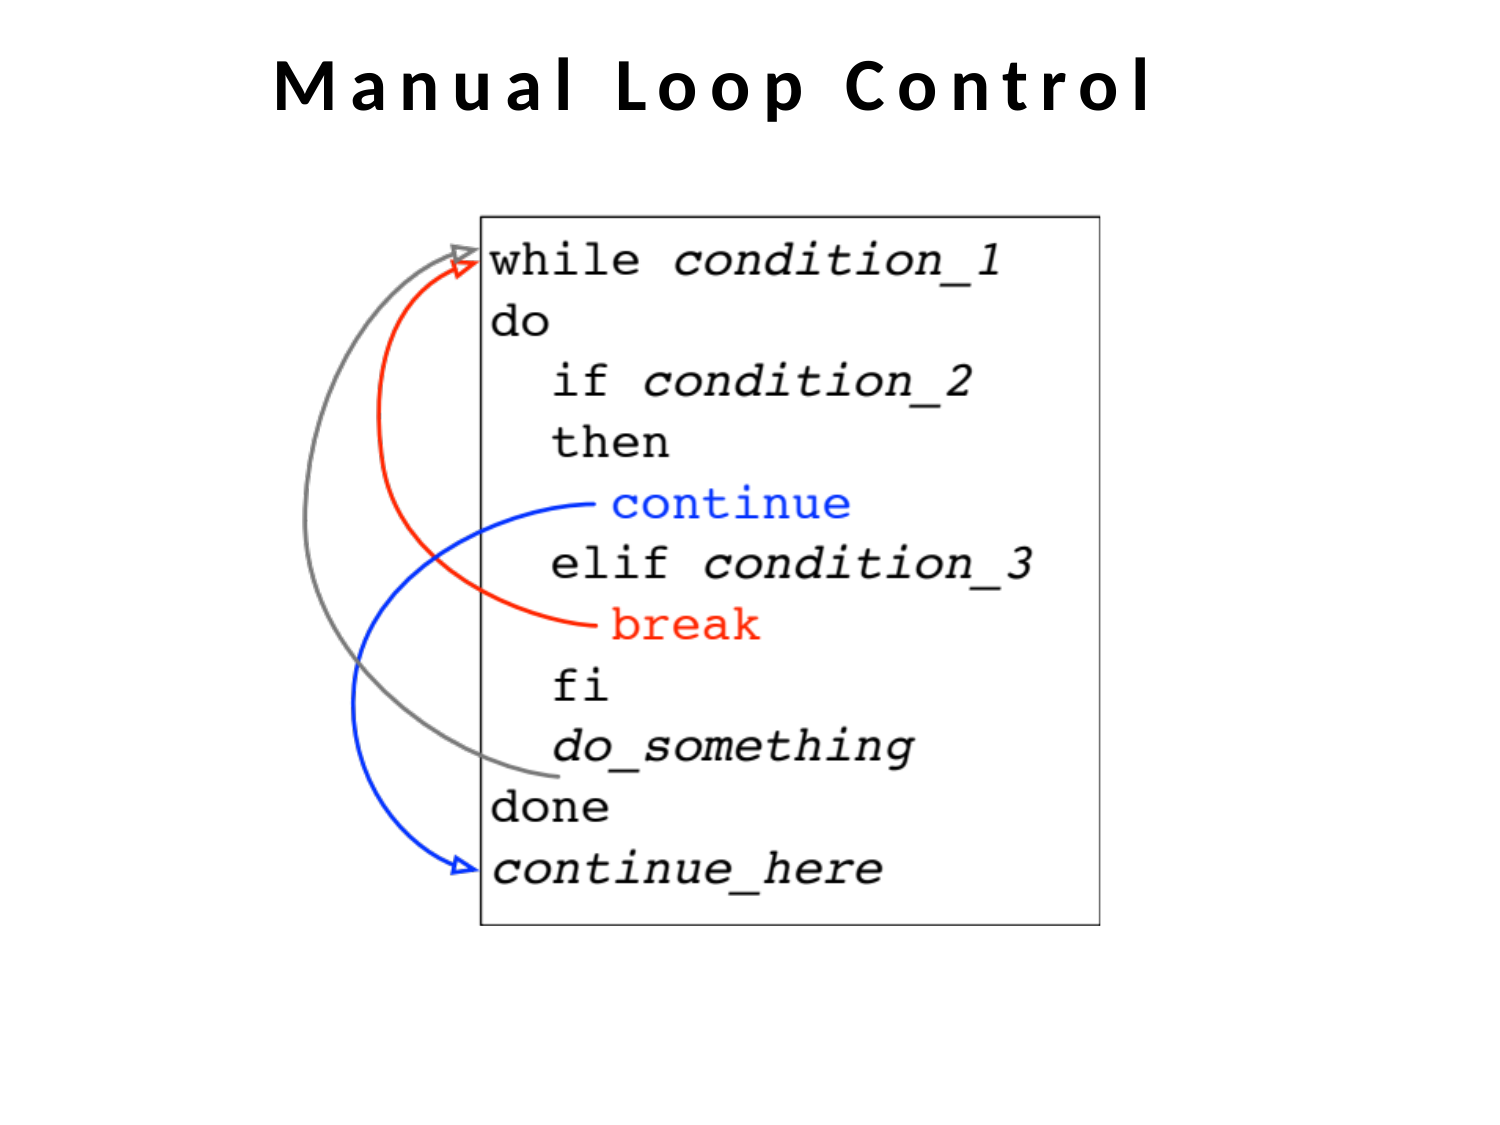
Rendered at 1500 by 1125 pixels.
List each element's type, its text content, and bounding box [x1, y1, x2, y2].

picture [297, 212, 1101, 926]
text_box Manual Loop Control [257, 27, 1167, 133]
